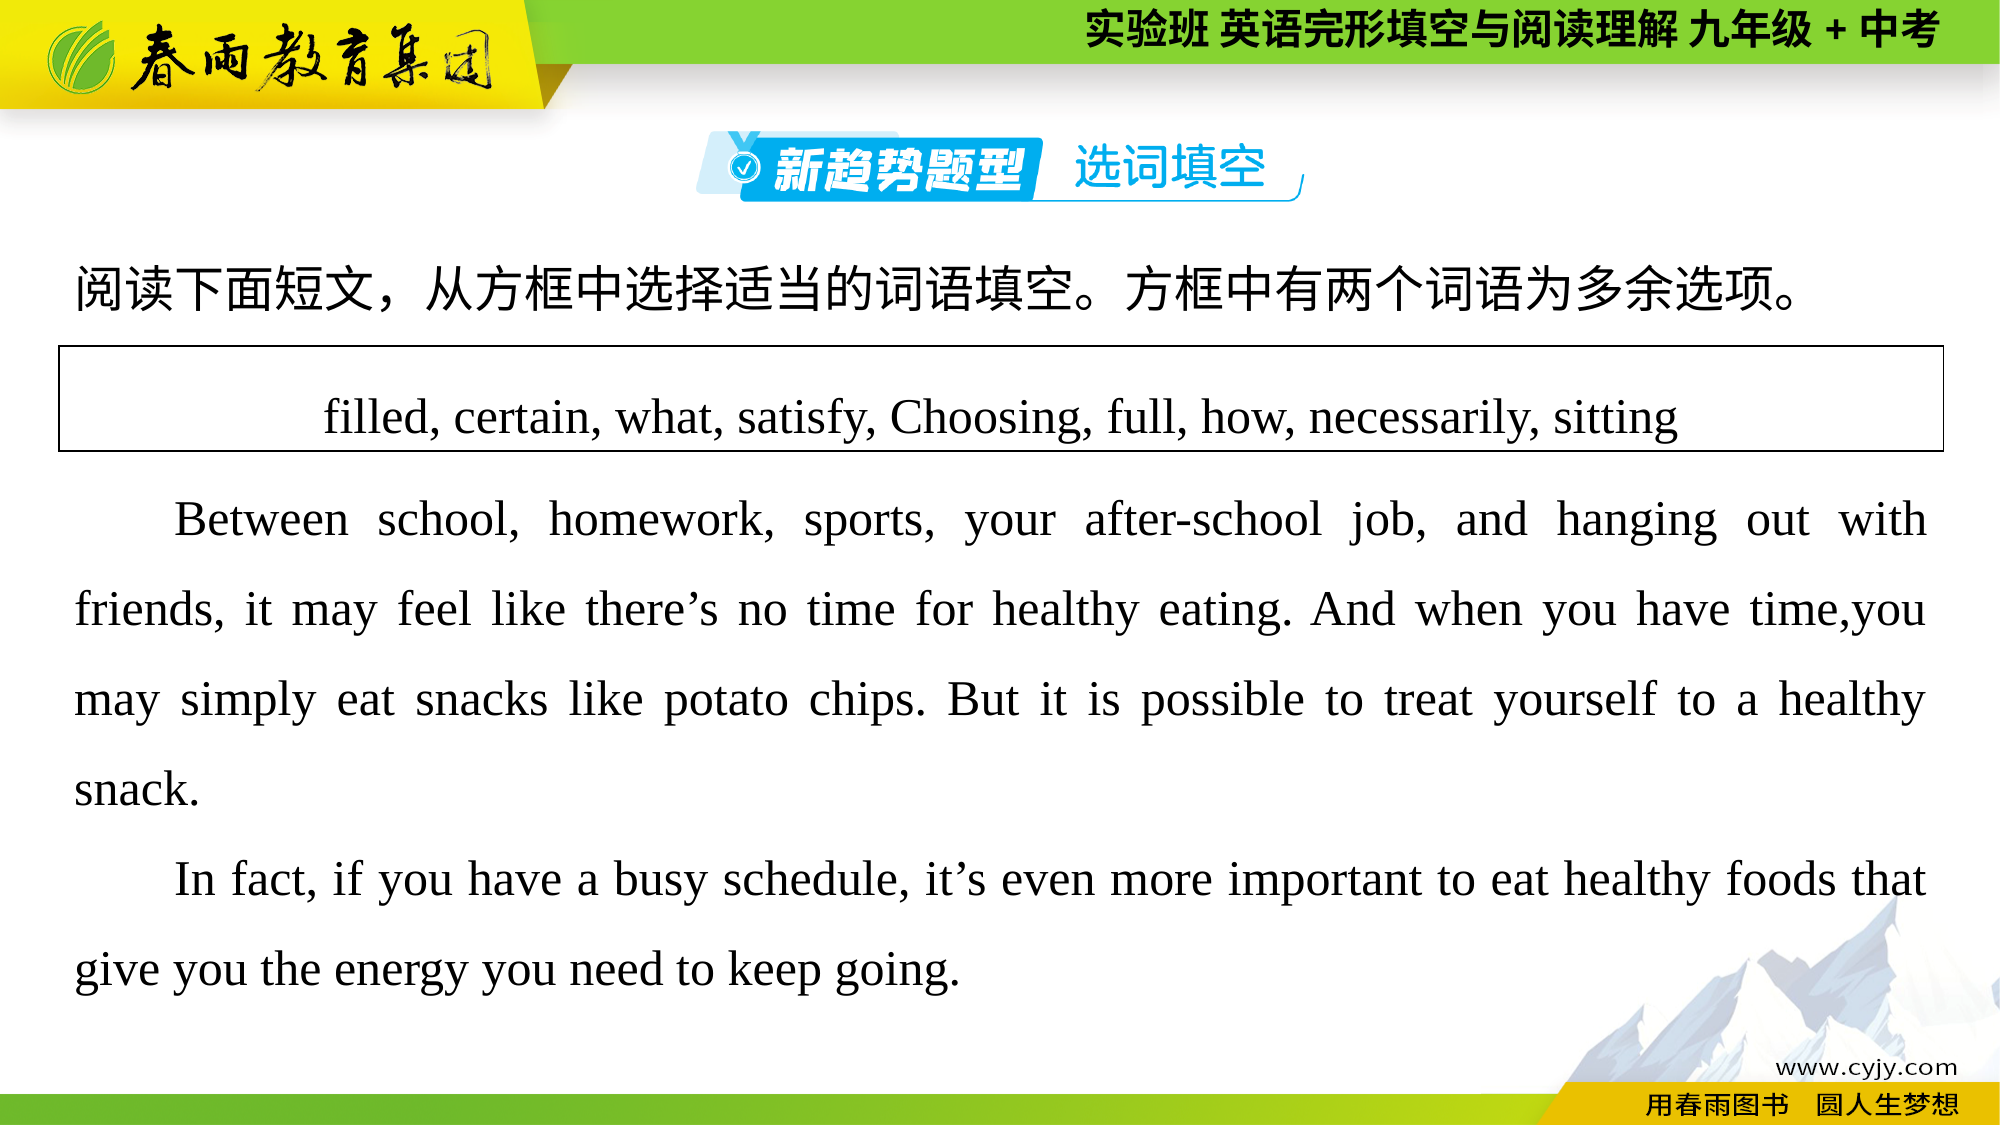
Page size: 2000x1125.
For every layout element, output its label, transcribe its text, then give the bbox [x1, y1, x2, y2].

text_box filled, certain, what, satisfy, Choosing, full, how, necessarily, sitting [59, 346, 1944, 447]
picture [0, 0, 2000, 1125]
list 阅读下面短文，从方框中选择适当的词语填空。方框中有两个词语为多余选项。 [59, 220, 1944, 315]
text_box Between school, homework, sports, your after-school job, and hanging out with friends, it may feel like there’s no time for healthy eating. And when you have time,you may simply eat snacks like potato chips. But it is possible to treat yourself to a healthy snack. In fact, if you have a busy schedule, it’s even more important to eat healthy foods that give you the energy you need to keep going. [59, 447, 1944, 1003]
